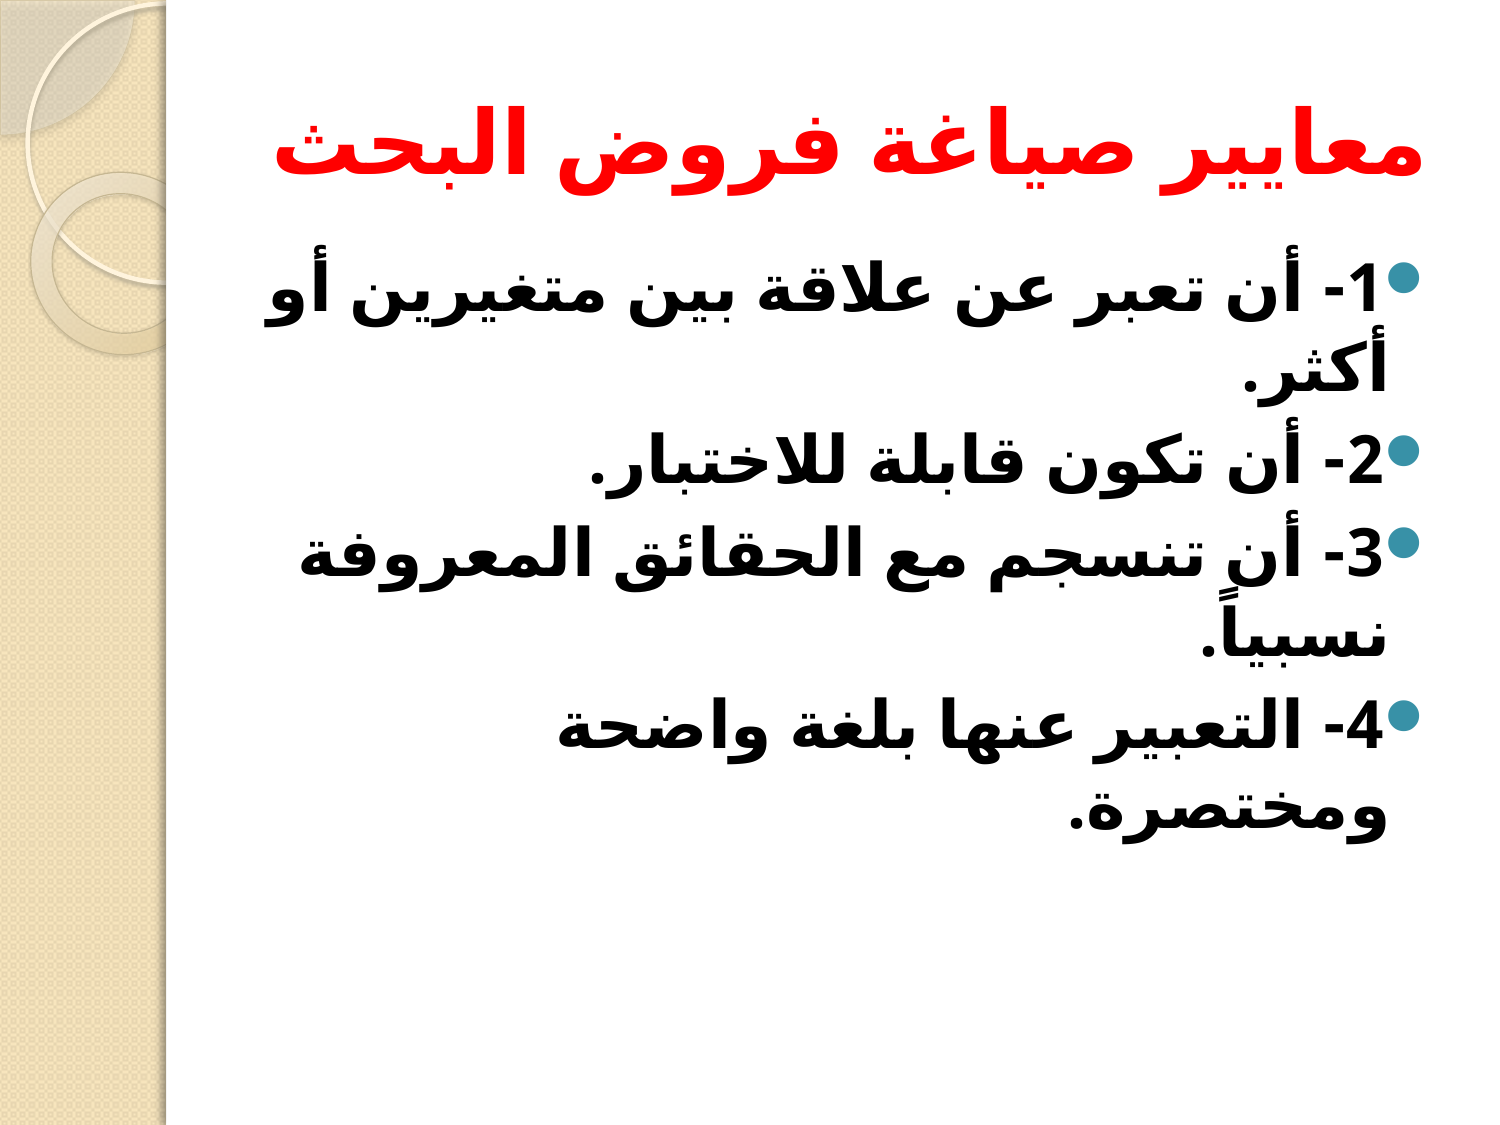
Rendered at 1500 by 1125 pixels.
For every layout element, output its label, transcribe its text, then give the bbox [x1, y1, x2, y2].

list 1- أن تعبر عن علاقة بين متغيرين أو أكثر. 2- أن تكون قابلة للاختبار. 3- أن تنسجم مع الحقائق المعروفة نسبياً. 4- التعبير عنها بلغة واضحة ومختصرة. [235, 237, 1466, 1025]
title معايير صياغة فروض البحث [235, 45, 1466, 233]
